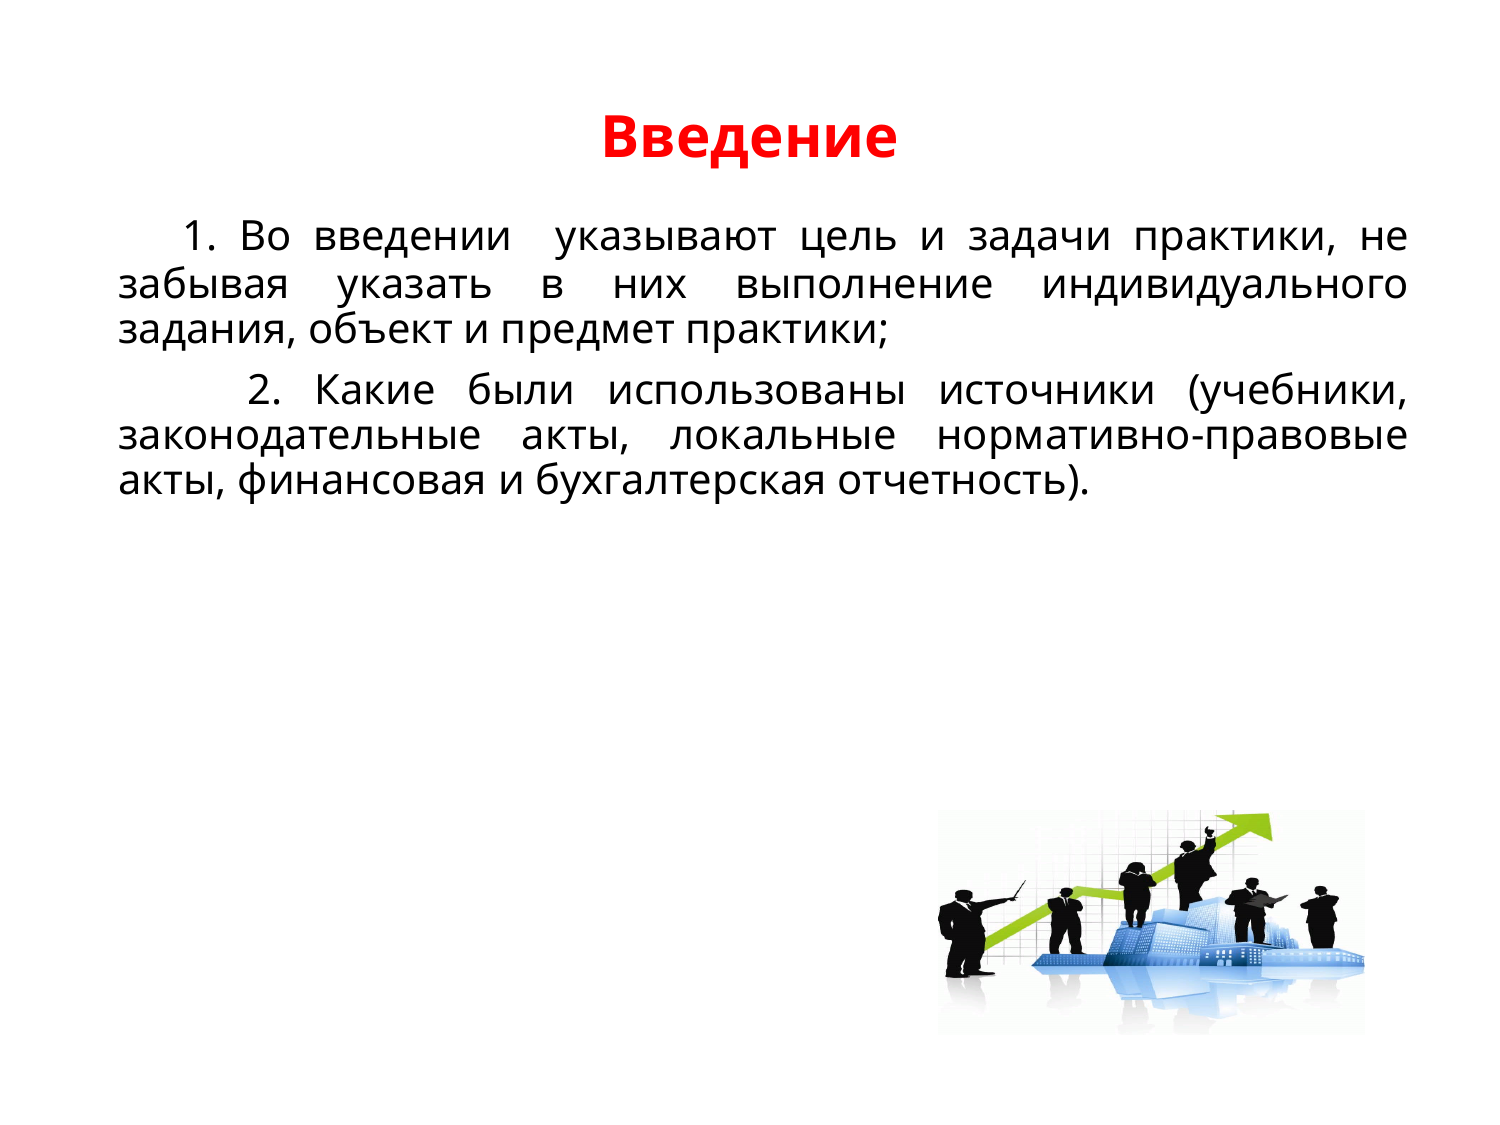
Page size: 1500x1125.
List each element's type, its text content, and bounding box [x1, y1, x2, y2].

title Введение [75, 45, 1425, 196]
list 1. Во введении указывают цель и задачи практики, не забывая указать в них выполнение индивидуального задания, объект и предмет практики; 2. Какие были использованы источники (учебники, законодательные акты, локальные нормативно-правовые акты, финансовая и бухгалтерская отчетность). [75, 196, 1425, 905]
picture [938, 810, 1365, 1035]
